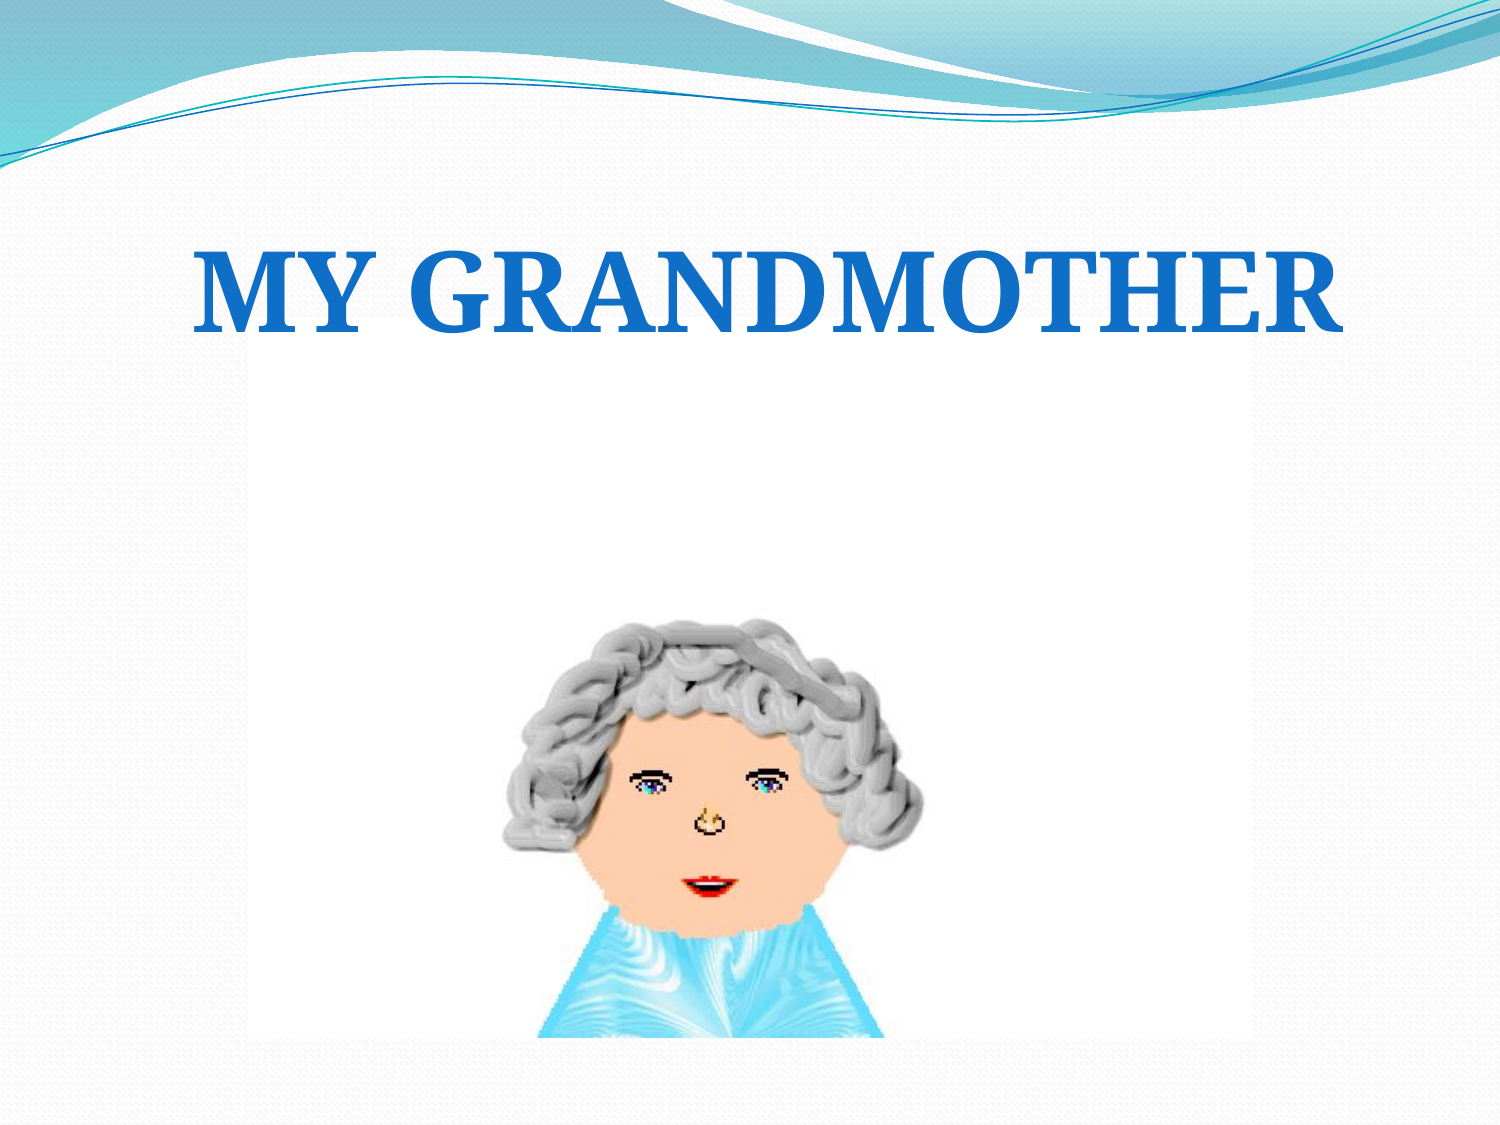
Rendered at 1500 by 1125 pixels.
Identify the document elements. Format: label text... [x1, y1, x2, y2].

title [75, 115, 1425, 303]
text_box My Grandmother [176, 212, 1359, 363]
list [247, 317, 1253, 1038]
